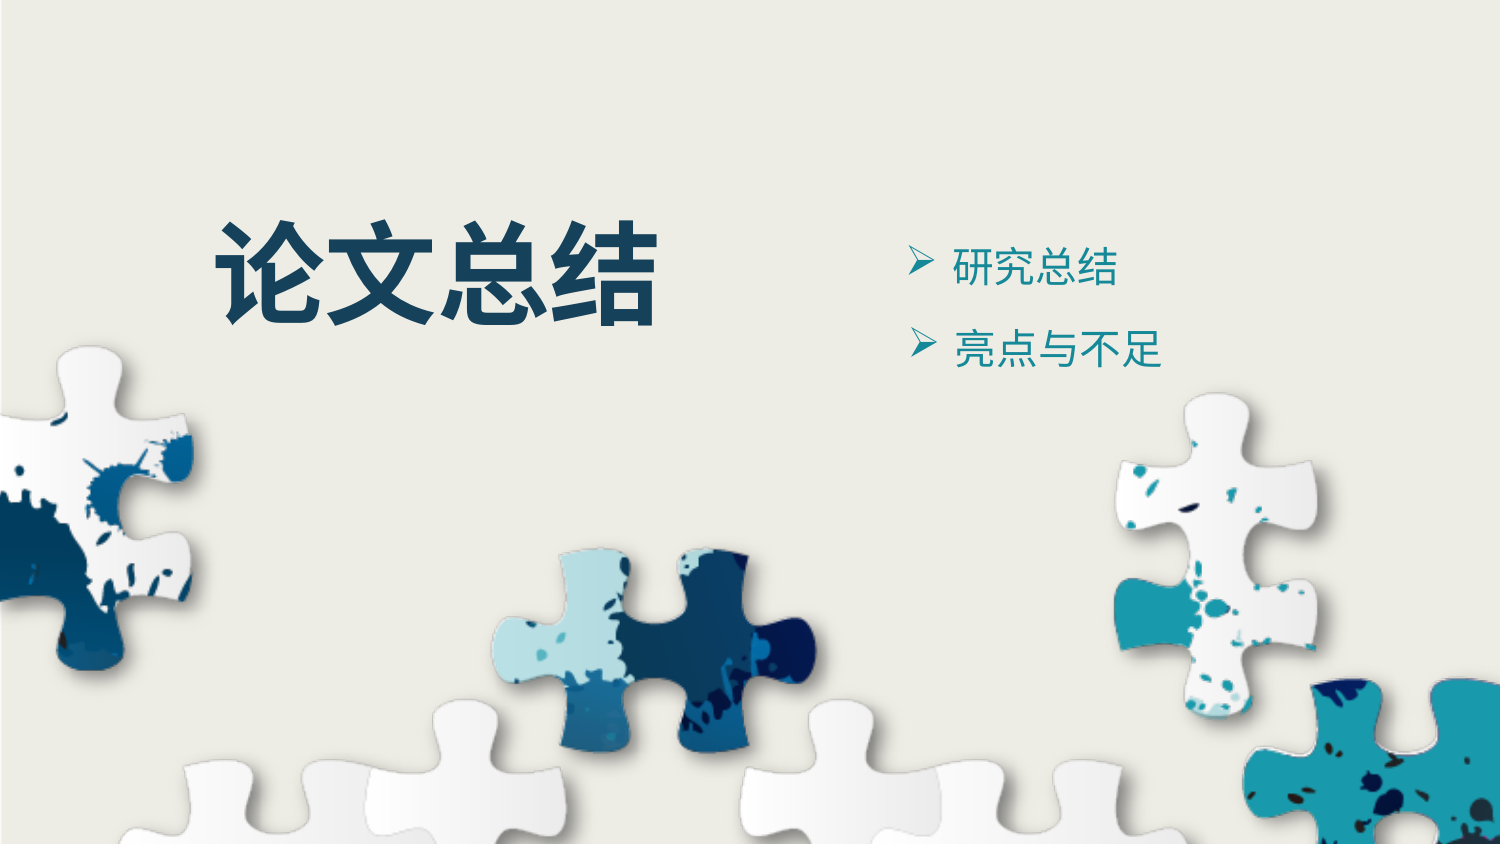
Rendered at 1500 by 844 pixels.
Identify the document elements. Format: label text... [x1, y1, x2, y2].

picture [0, 0, 1500, 844]
text_box 论文总结 [197, 196, 677, 347]
text_box 亮点与不足 [893, 315, 1179, 381]
text_box 研究总结 [890, 233, 1134, 299]
